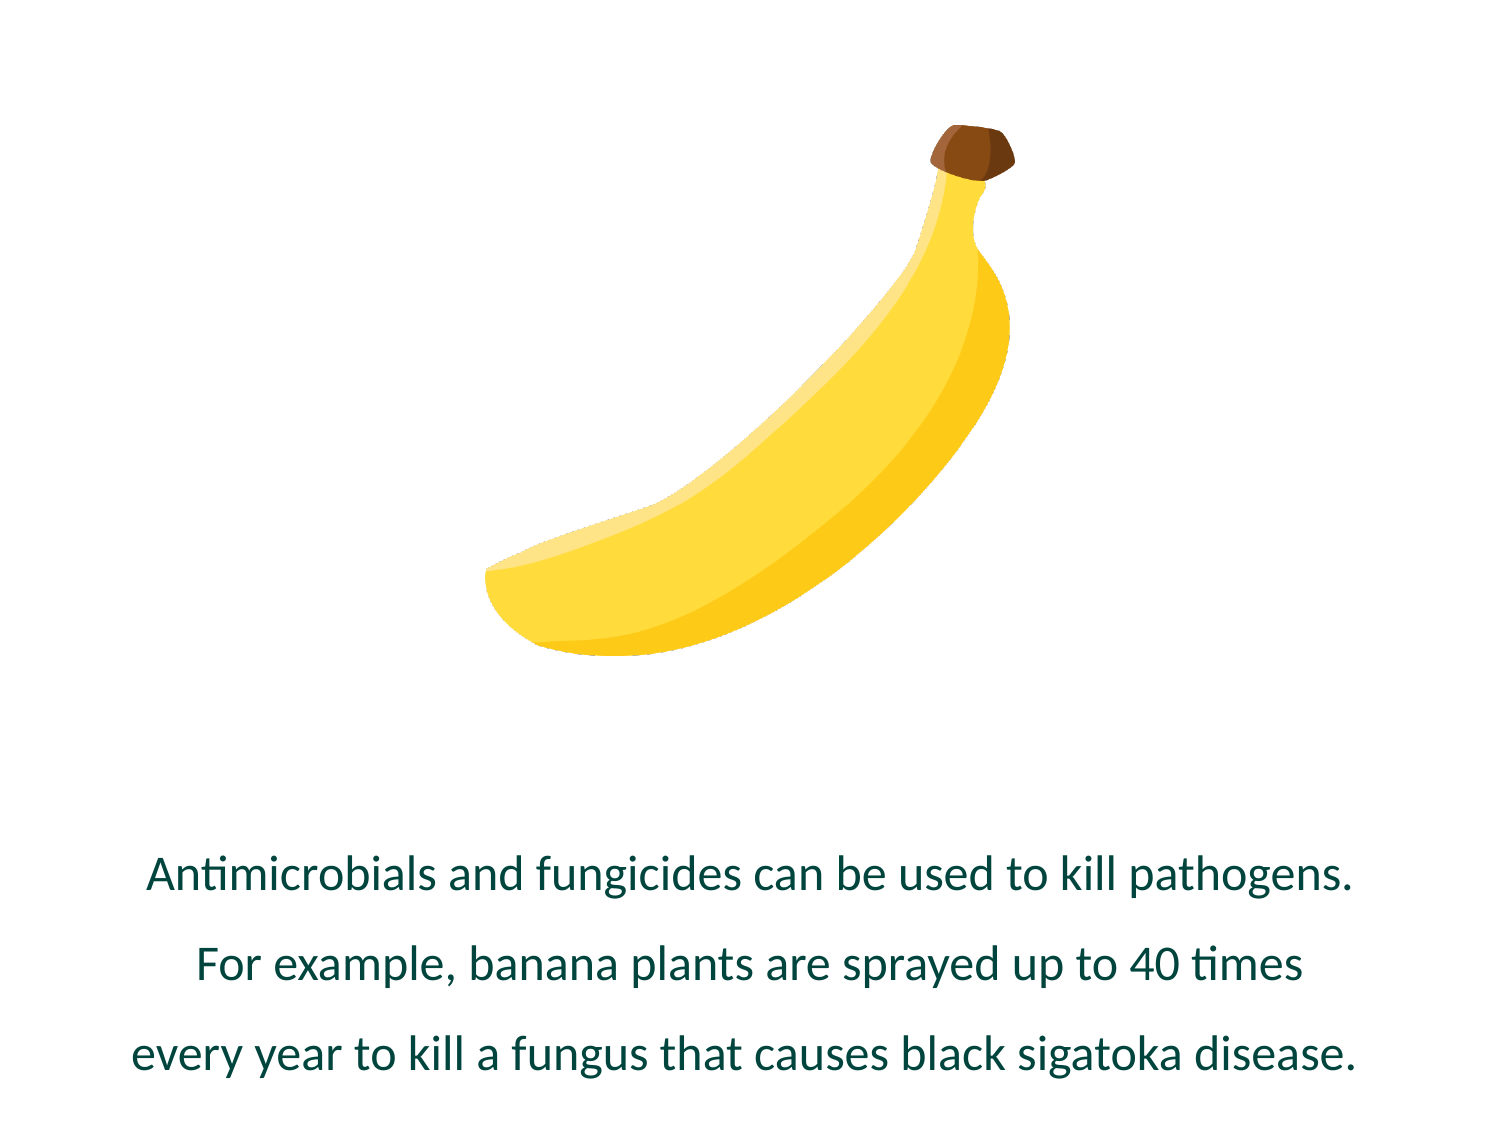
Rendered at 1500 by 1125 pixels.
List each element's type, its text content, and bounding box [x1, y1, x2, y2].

picture [484, 125, 1015, 656]
text_box Antimicrobials and fungicides can be used to kill pathogens. For example, banana plants are sprayed up to 40 times every year to kill a fungus that causes black sigatoka disease. [47, 802, 1452, 1088]
